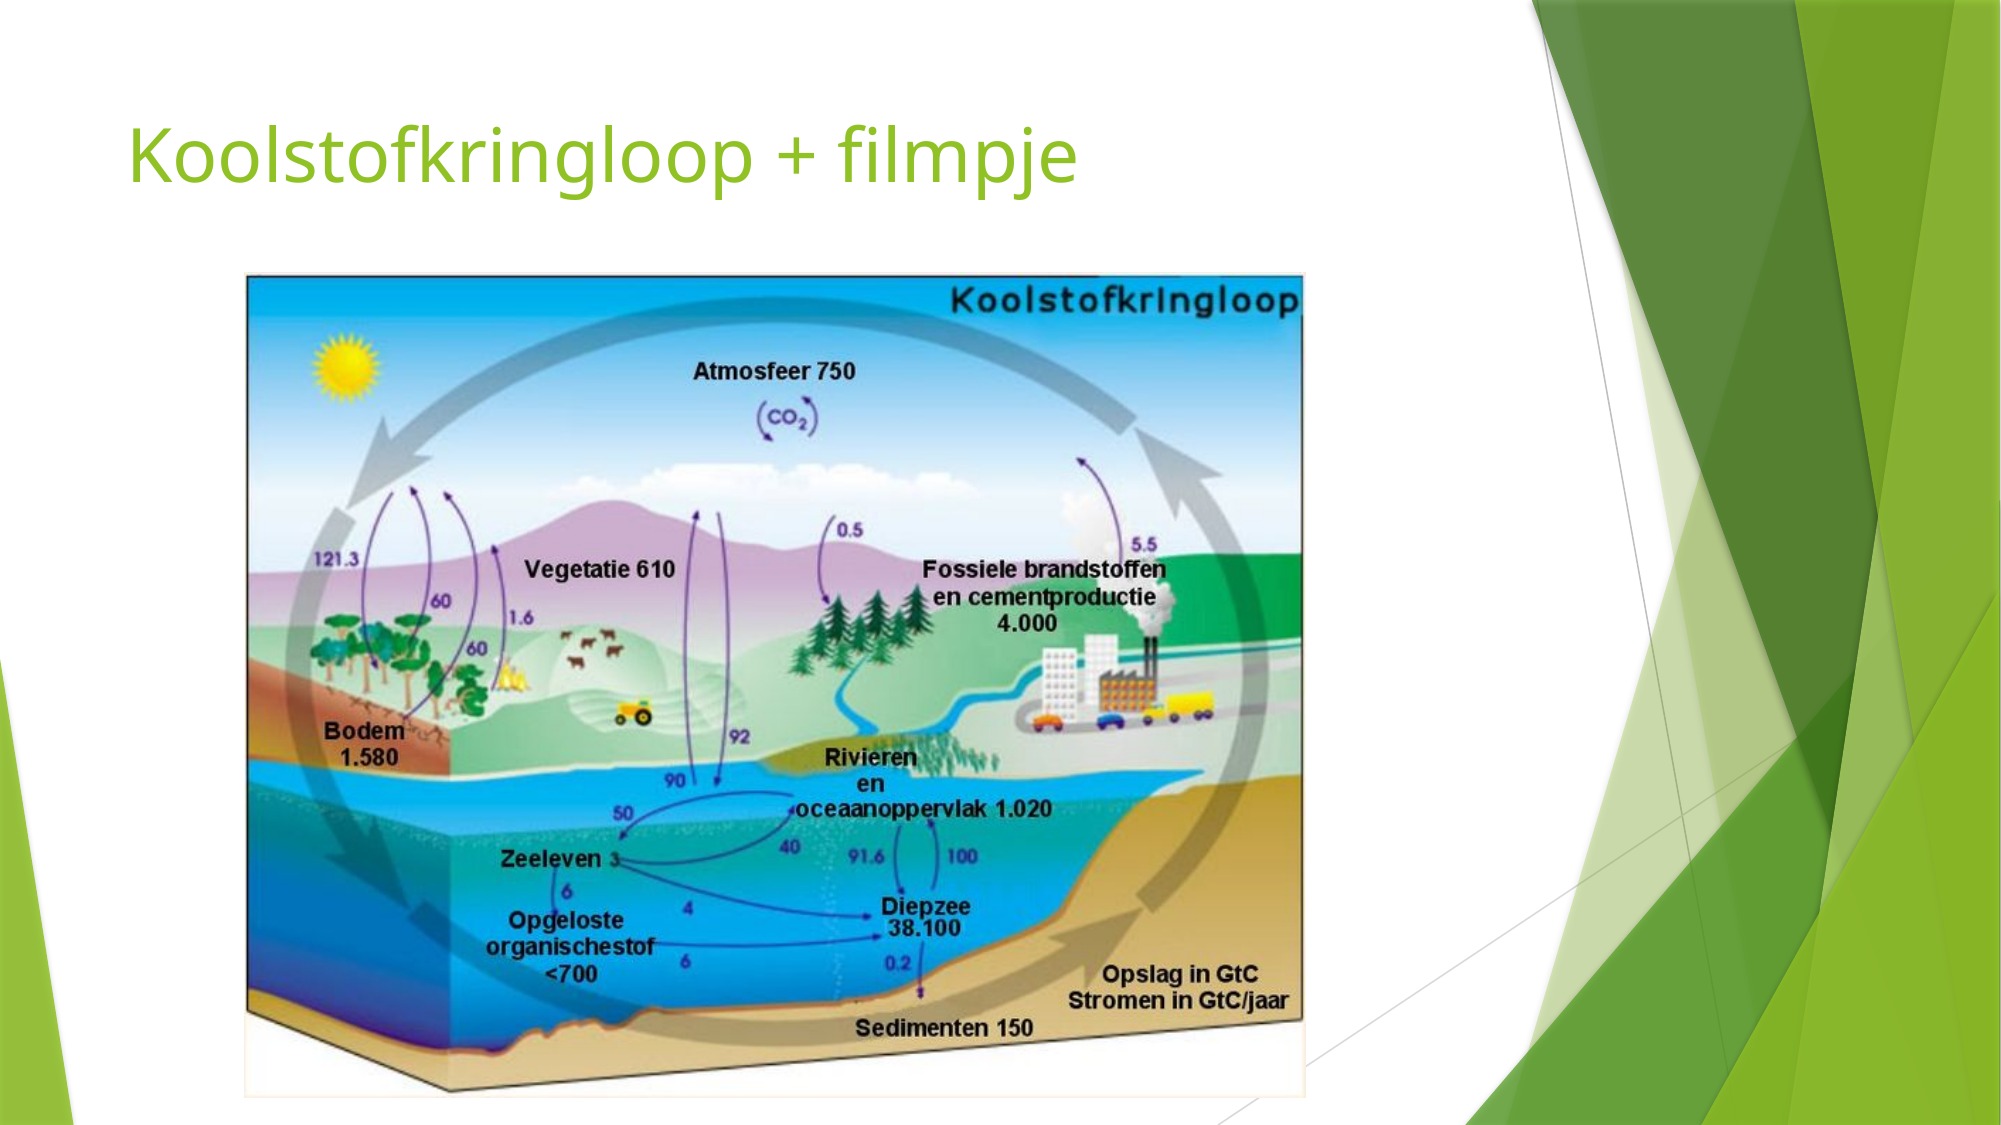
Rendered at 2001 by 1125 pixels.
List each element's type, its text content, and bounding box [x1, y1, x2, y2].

picture [243, 272, 1306, 1099]
title Koolstofkringloop + filmpje [111, 99, 1522, 317]
